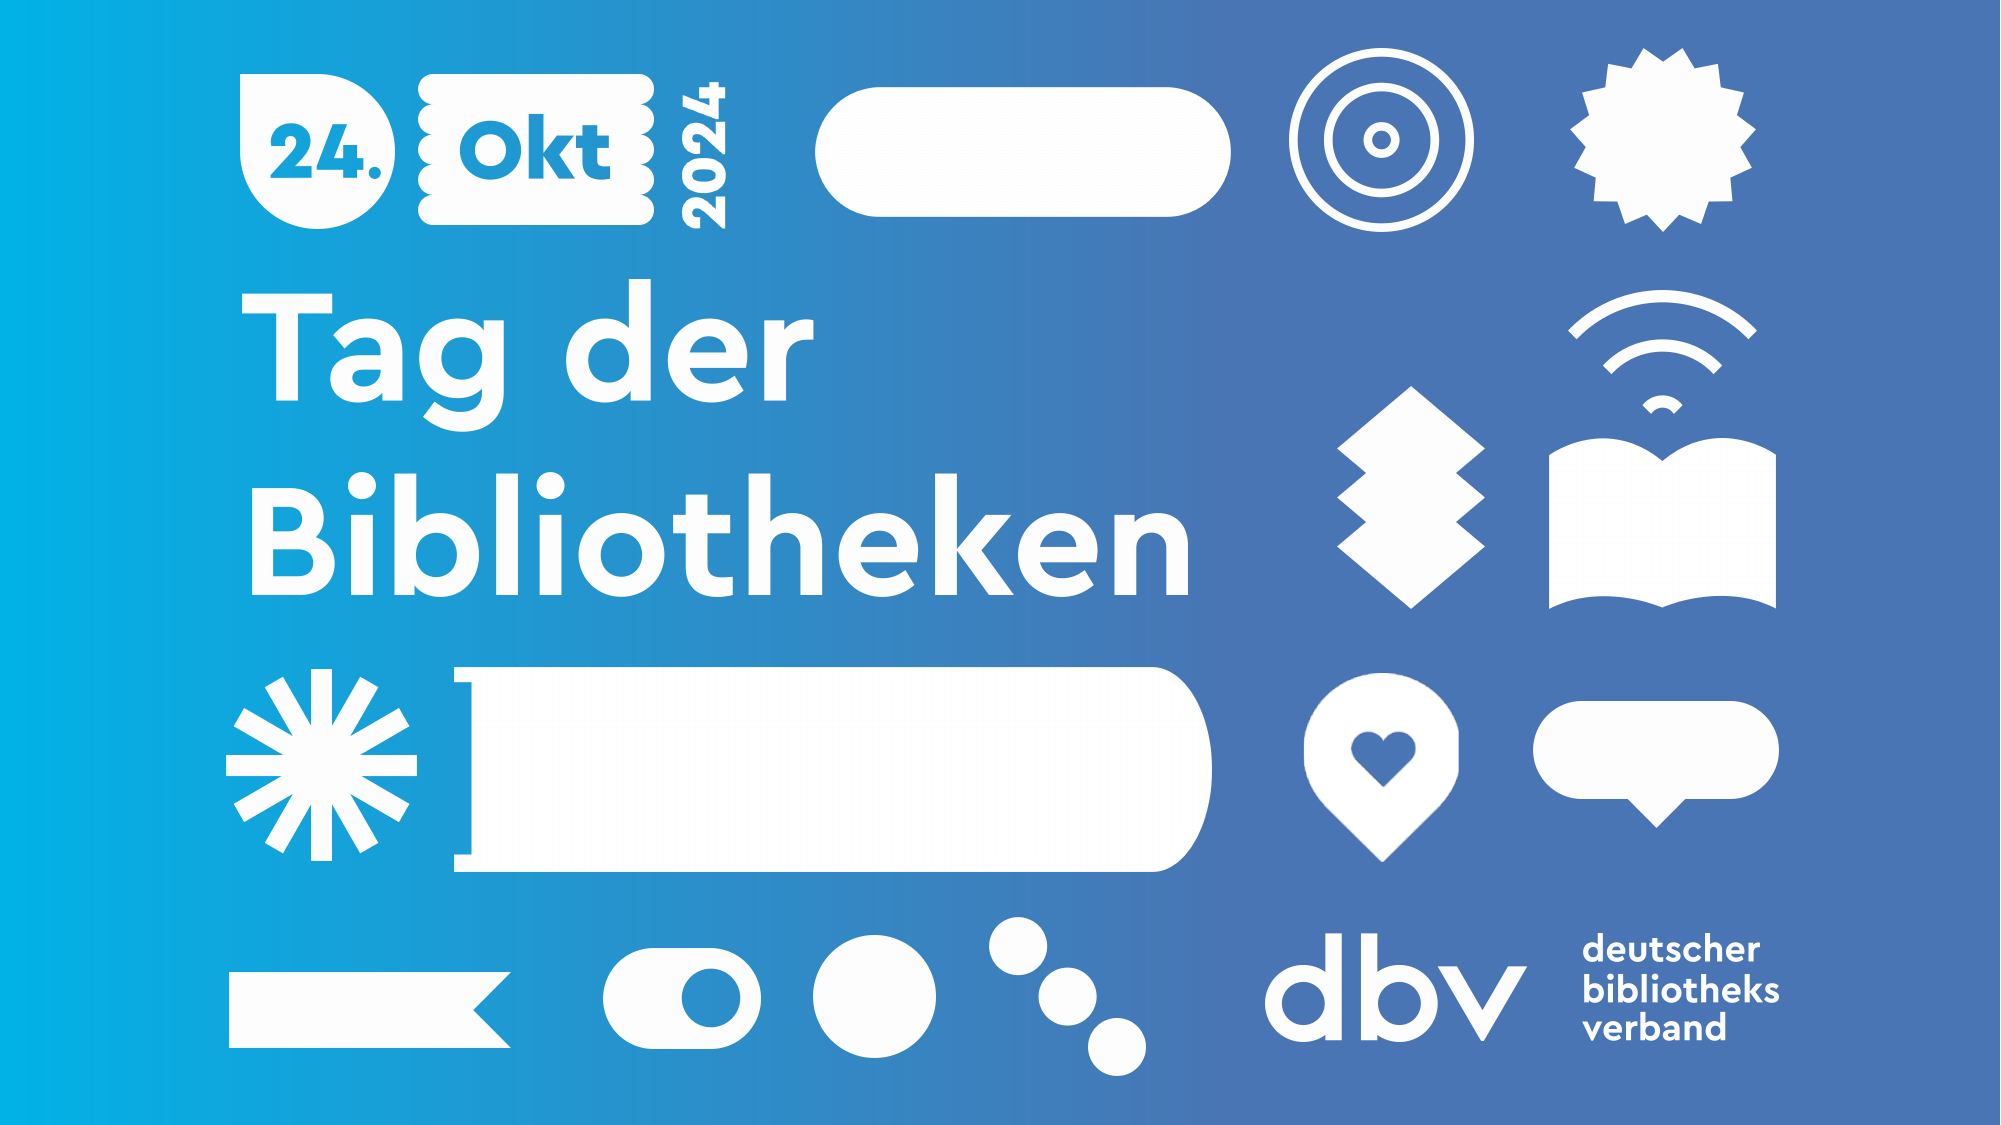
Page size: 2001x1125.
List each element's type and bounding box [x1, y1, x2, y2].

picture [241, 74, 395, 229]
picture [1337, 386, 1485, 609]
picture [227, 669, 417, 861]
picture [230, 972, 511, 1048]
picture [1568, 290, 1757, 414]
picture [1533, 701, 1779, 828]
picture [1570, 48, 1756, 232]
picture [812, 935, 936, 1058]
picture [1303, 673, 1459, 862]
picture [815, 87, 1231, 217]
picture [1549, 438, 1776, 609]
picture [677, 82, 748, 232]
picture [243, 279, 1188, 597]
picture [1264, 933, 1779, 1042]
picture [989, 917, 1146, 1076]
picture [1289, 48, 1474, 232]
picture [454, 667, 1212, 872]
picture [418, 74, 654, 225]
picture [603, 948, 761, 1049]
